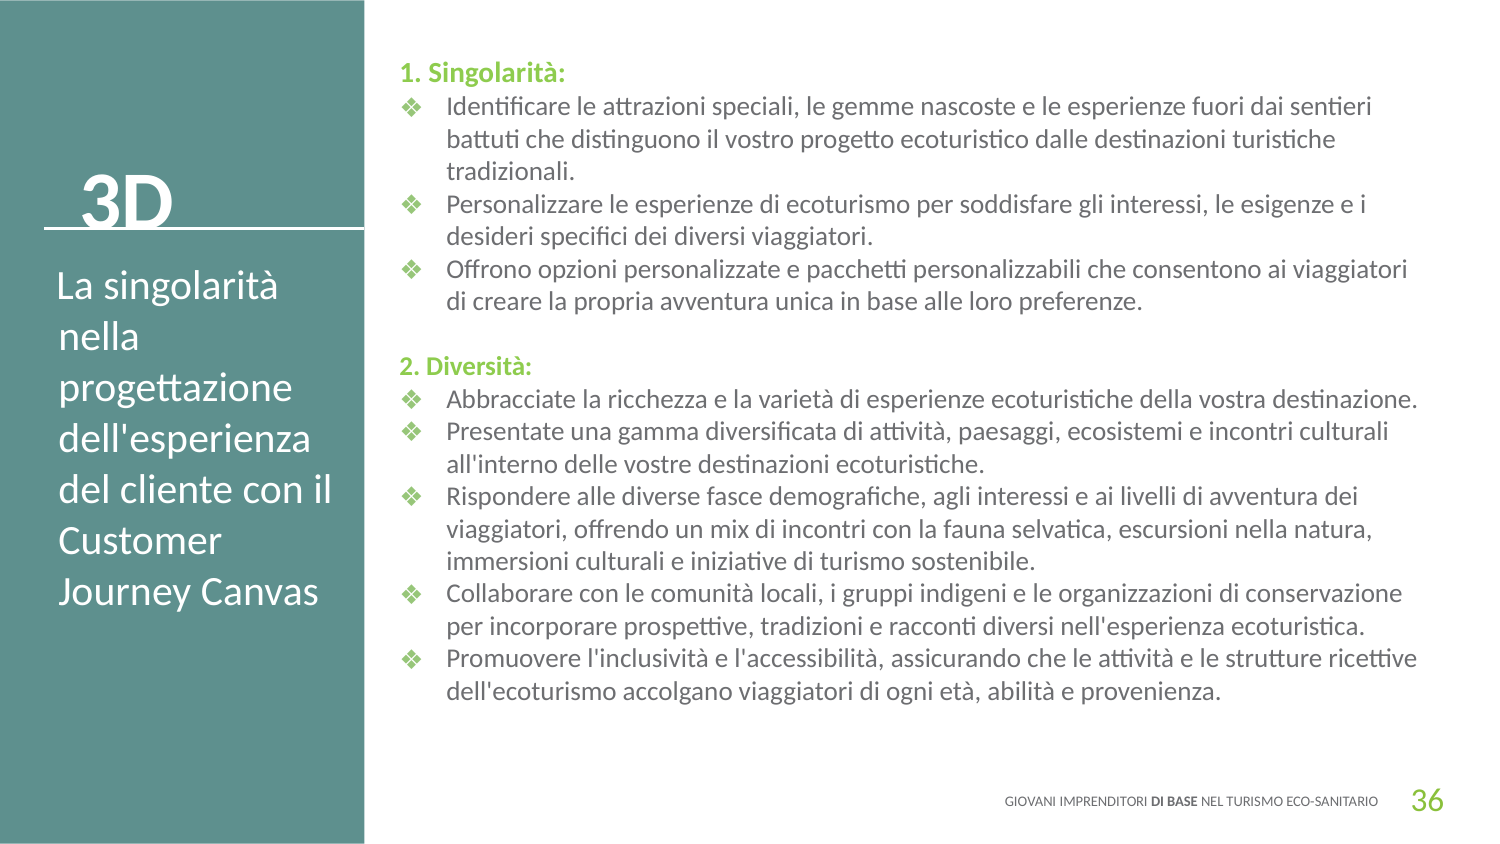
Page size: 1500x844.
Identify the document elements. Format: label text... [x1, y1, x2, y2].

text_box 3D [64, 238, 212, 313]
text_box La singolarità nella progettazione dell'esperienza del cliente con il Customer Journey Canvas [41, 241, 366, 716]
text_box [0, 0, 365, 844]
text_box 1. Singolarità: Identificare le attrazioni speciali, le gemme nascoste e le esperienze fuori dai sentieri battuti che distinguono il vostro progetto ecoturistico dalle destinazioni turistiche tradizionali. Personalizzare le esperienze di ecoturismo per soddisfare gli interessi, le esigenze e i desideri specifici dei diversi viaggiatori. Offrono opzioni personalizzate e pacchetti personalizzabili che consentono ai viaggiatori di creare la propria avventura unica in base alle loro preferenze. 2. Diversità: Abbracciate la ricchezza e la varietà di esperienze ecoturistiche della vostra destinazione. Presentate una gamma diversificata di attività, paesaggi, ecosistemi e incontri culturali all'interno delle vostre destinazioni ecoturistiche. Rispondere alle diverse fasce demografiche, agli interessi e ai livelli di avventura dei viaggiatori, offrendo un mix di incontri con la fauna selvatica, escursioni nella natura, immersioni culturali e iniziative di turismo sostenibile. Collaborare con le comunità locali, i gruppi indigeni e le organizzazioni di conservazione per incorporare prospettive, tradizioni e racconti diversi nell'esperienza ecoturistica. Promuovere l'inclusività e l'accessibilità, assicurando che le attività e le strutture ricettive dell'ecoturismo accolgano viaggiatori di ogni età, abilità e provenienza. [399, 52, 1433, 799]
slide_number 36 [1388, 759, 1467, 836]
text_box 3D [64, 116, 212, 227]
